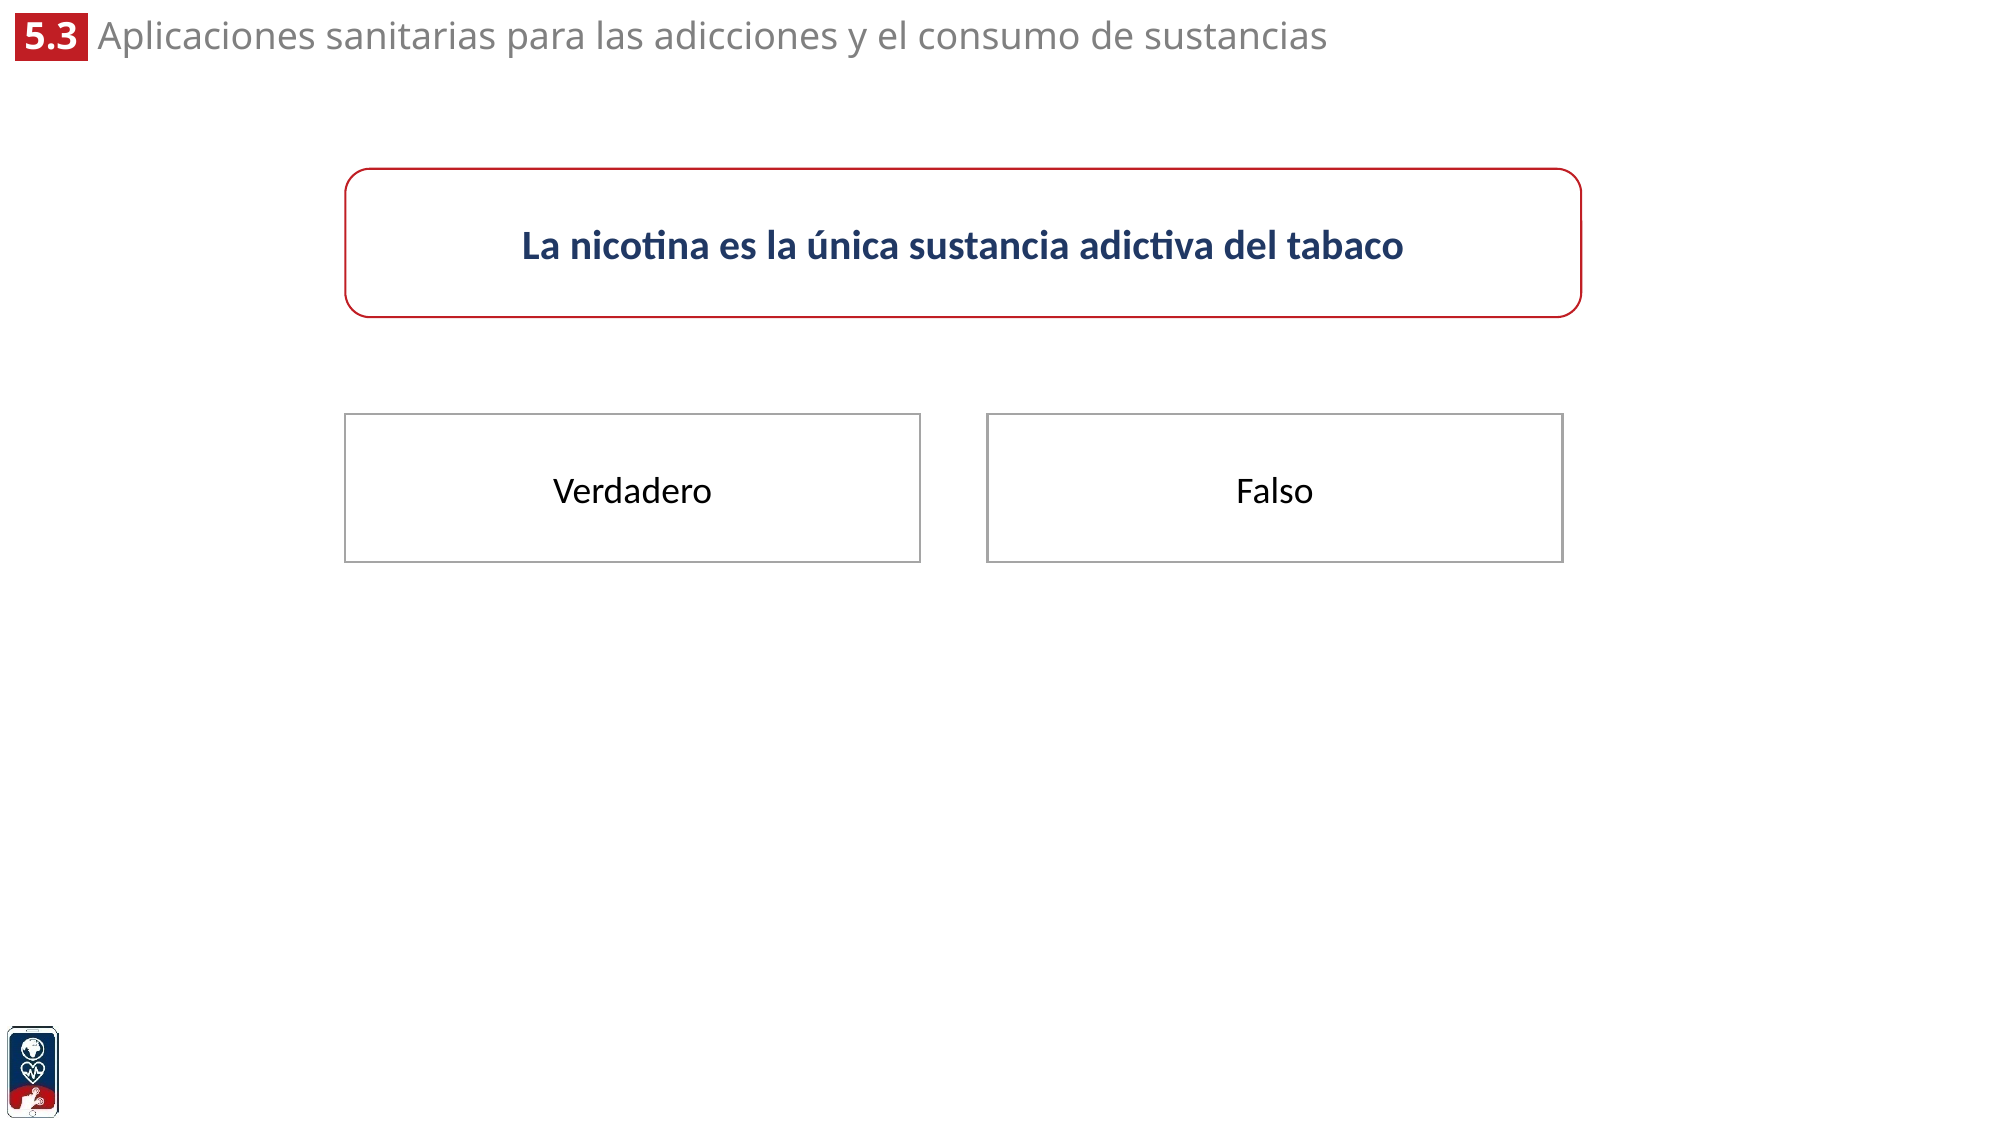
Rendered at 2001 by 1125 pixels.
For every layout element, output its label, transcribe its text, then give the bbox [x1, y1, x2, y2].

text_box La nicotina es la única sustancia adictiva del tabaco [344, 167, 1583, 319]
picture [7, 1026, 59, 1118]
text_box Falso [986, 413, 1564, 563]
text_box Verdadero [344, 413, 921, 563]
